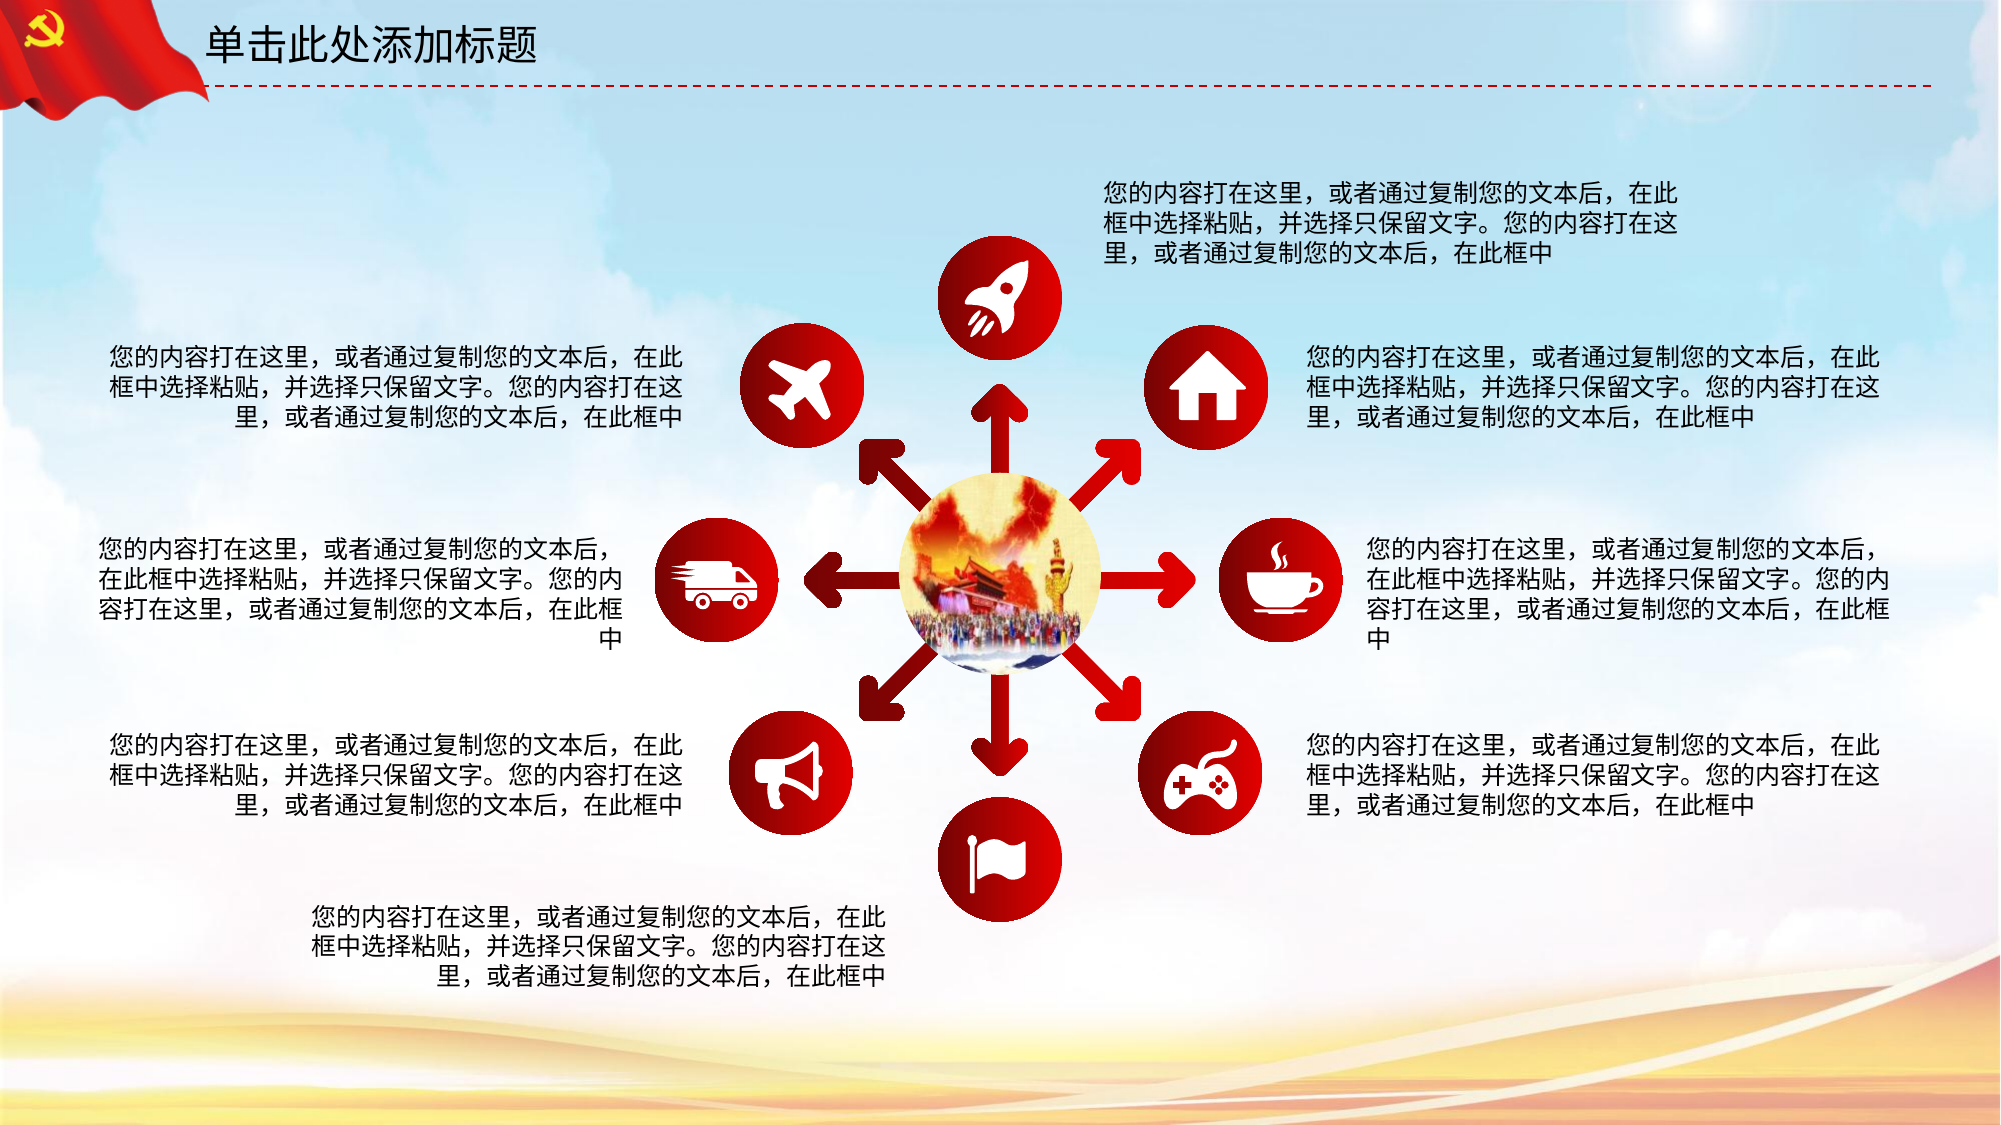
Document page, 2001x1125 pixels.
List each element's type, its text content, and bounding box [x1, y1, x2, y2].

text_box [654, 235, 1343, 922]
title 单击此处添加标题 [222, 7, 583, 86]
text_box 您的内容打在这里，或者通过复制您的文本后，在此框中选择粘贴，并选择只保留文字。您的内容打在这里，或者通过复制您的文本后，在此框中 [1343, 334, 1915, 440]
text_box 您的内容打在这里，或者通过复制您的文本后，在此框中选择粘贴，并选择只保留文字。您的内容打在这里，或者通过复制您的文本后，在此框中 [75, 334, 654, 440]
text_box 您的内容打在这里，或者通过复制您的文本后，在此框中选择粘贴，并选择只保留文字。您的内容打在这里，或者通过复制您的文本后，在此框中 [75, 526, 639, 661]
text_box 您的内容打在这里，或者通过复制您的文本后，在此框中选择粘贴，并选择只保留文字。您的内容打在这里，或者通过复制您的文本后，在此框中 [1351, 526, 1915, 661]
text_box 您的内容打在这里，或者通过复制您的文本后，在此框中选择粘贴，并选择只保留文字。您的内容打在这里，或者通过复制您的文本后，在此框中 [75, 722, 654, 828]
text_box 您的内容打在这里，或者通过复制您的文本后，在此框中选择粘贴，并选择只保留文字。您的内容打在这里，或者通过复制您的文本后，在此框中 [1088, 170, 1712, 276]
text_box 您的内容打在这里，或者通过复制您的文本后，在此框中选择粘贴，并选择只保留文字。您的内容打在这里，或者通过复制您的文本后，在此框中 [1343, 722, 1915, 828]
text_box 您的内容打在这里，或者通过复制您的文本后，在此框中选择粘贴，并选择只保留文字。您的内容打在这里，或者通过复制您的文本后，在此框中 [278, 893, 902, 999]
picture [0, 0, 2001, 1125]
